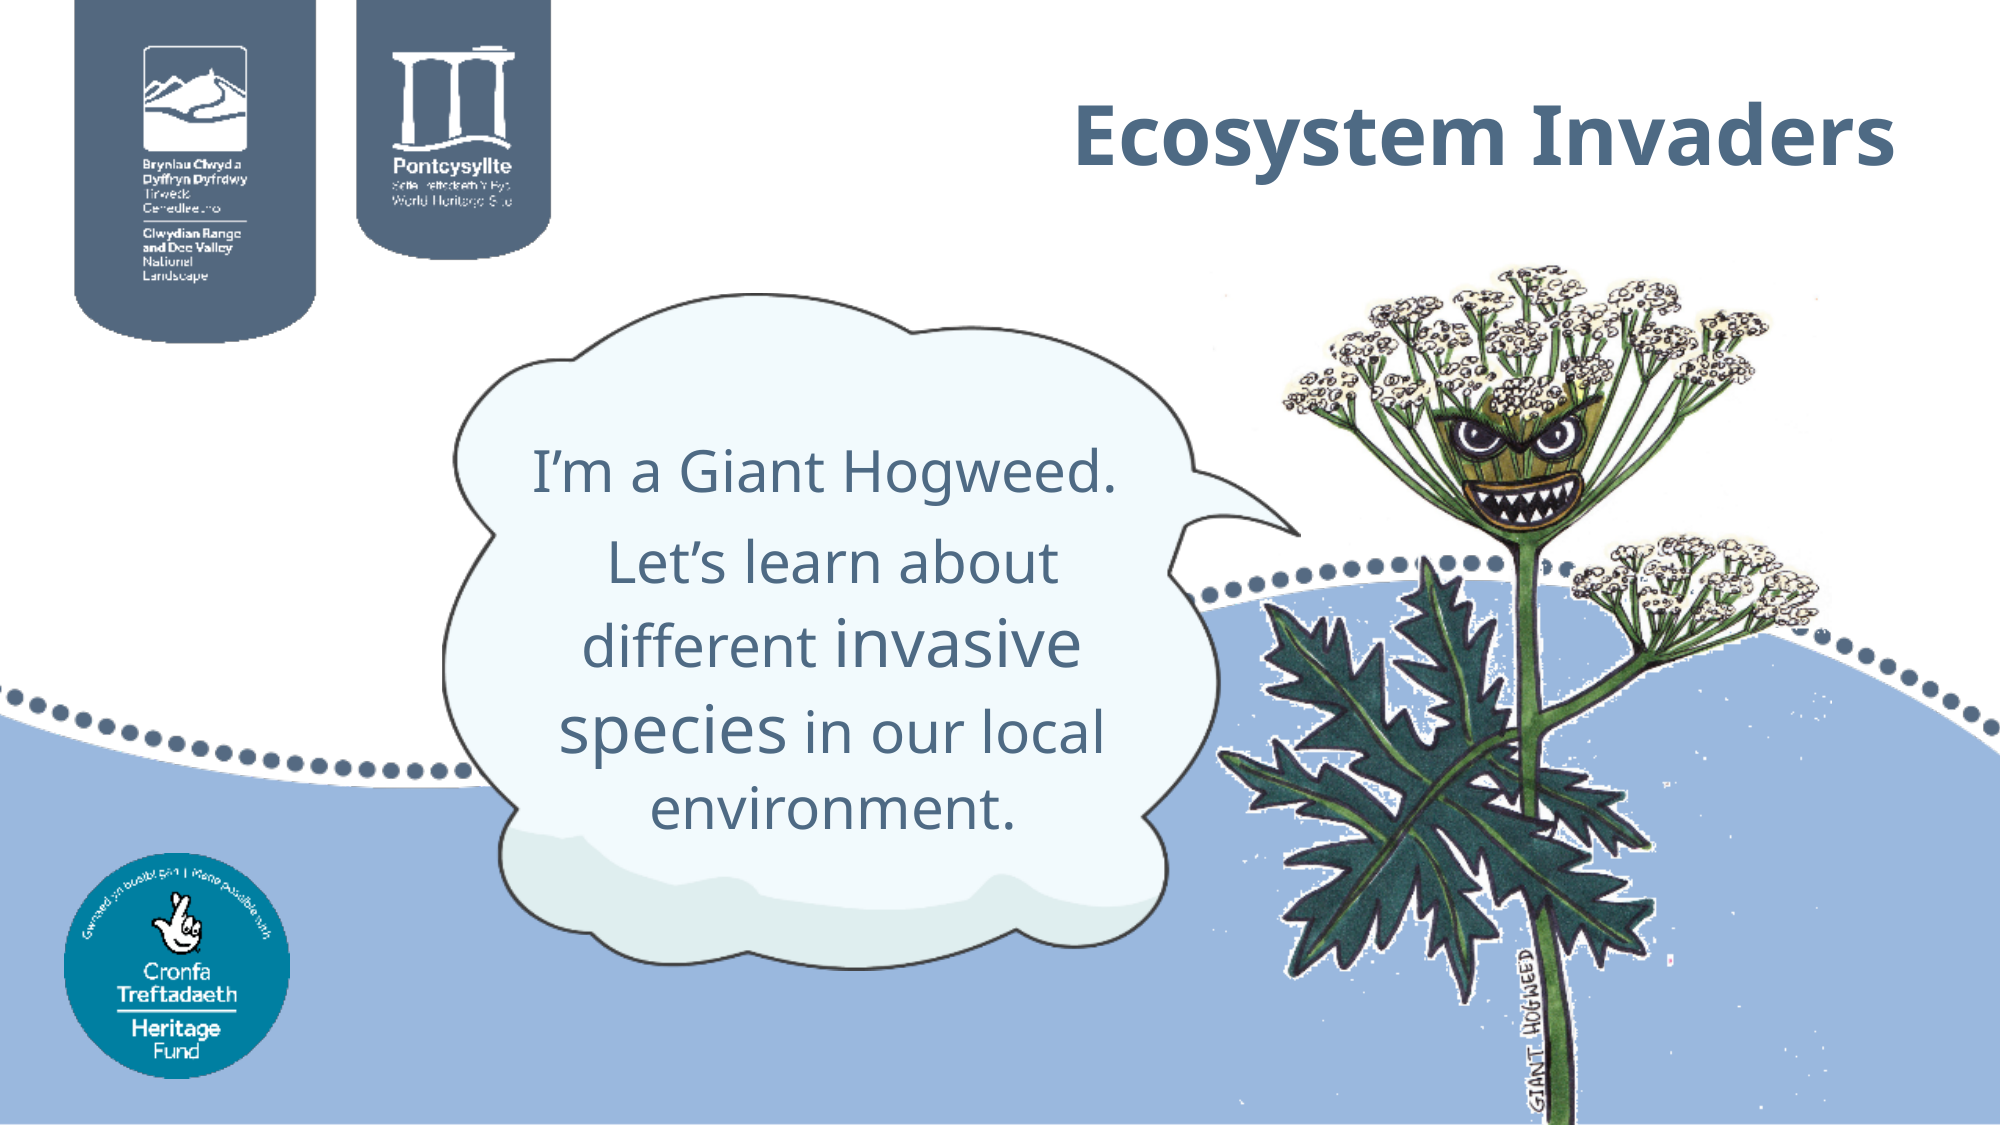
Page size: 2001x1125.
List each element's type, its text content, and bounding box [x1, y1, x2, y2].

text_box Ecosystem Invaders [584, 74, 1913, 190]
picture [0, 0, 2000, 1125]
